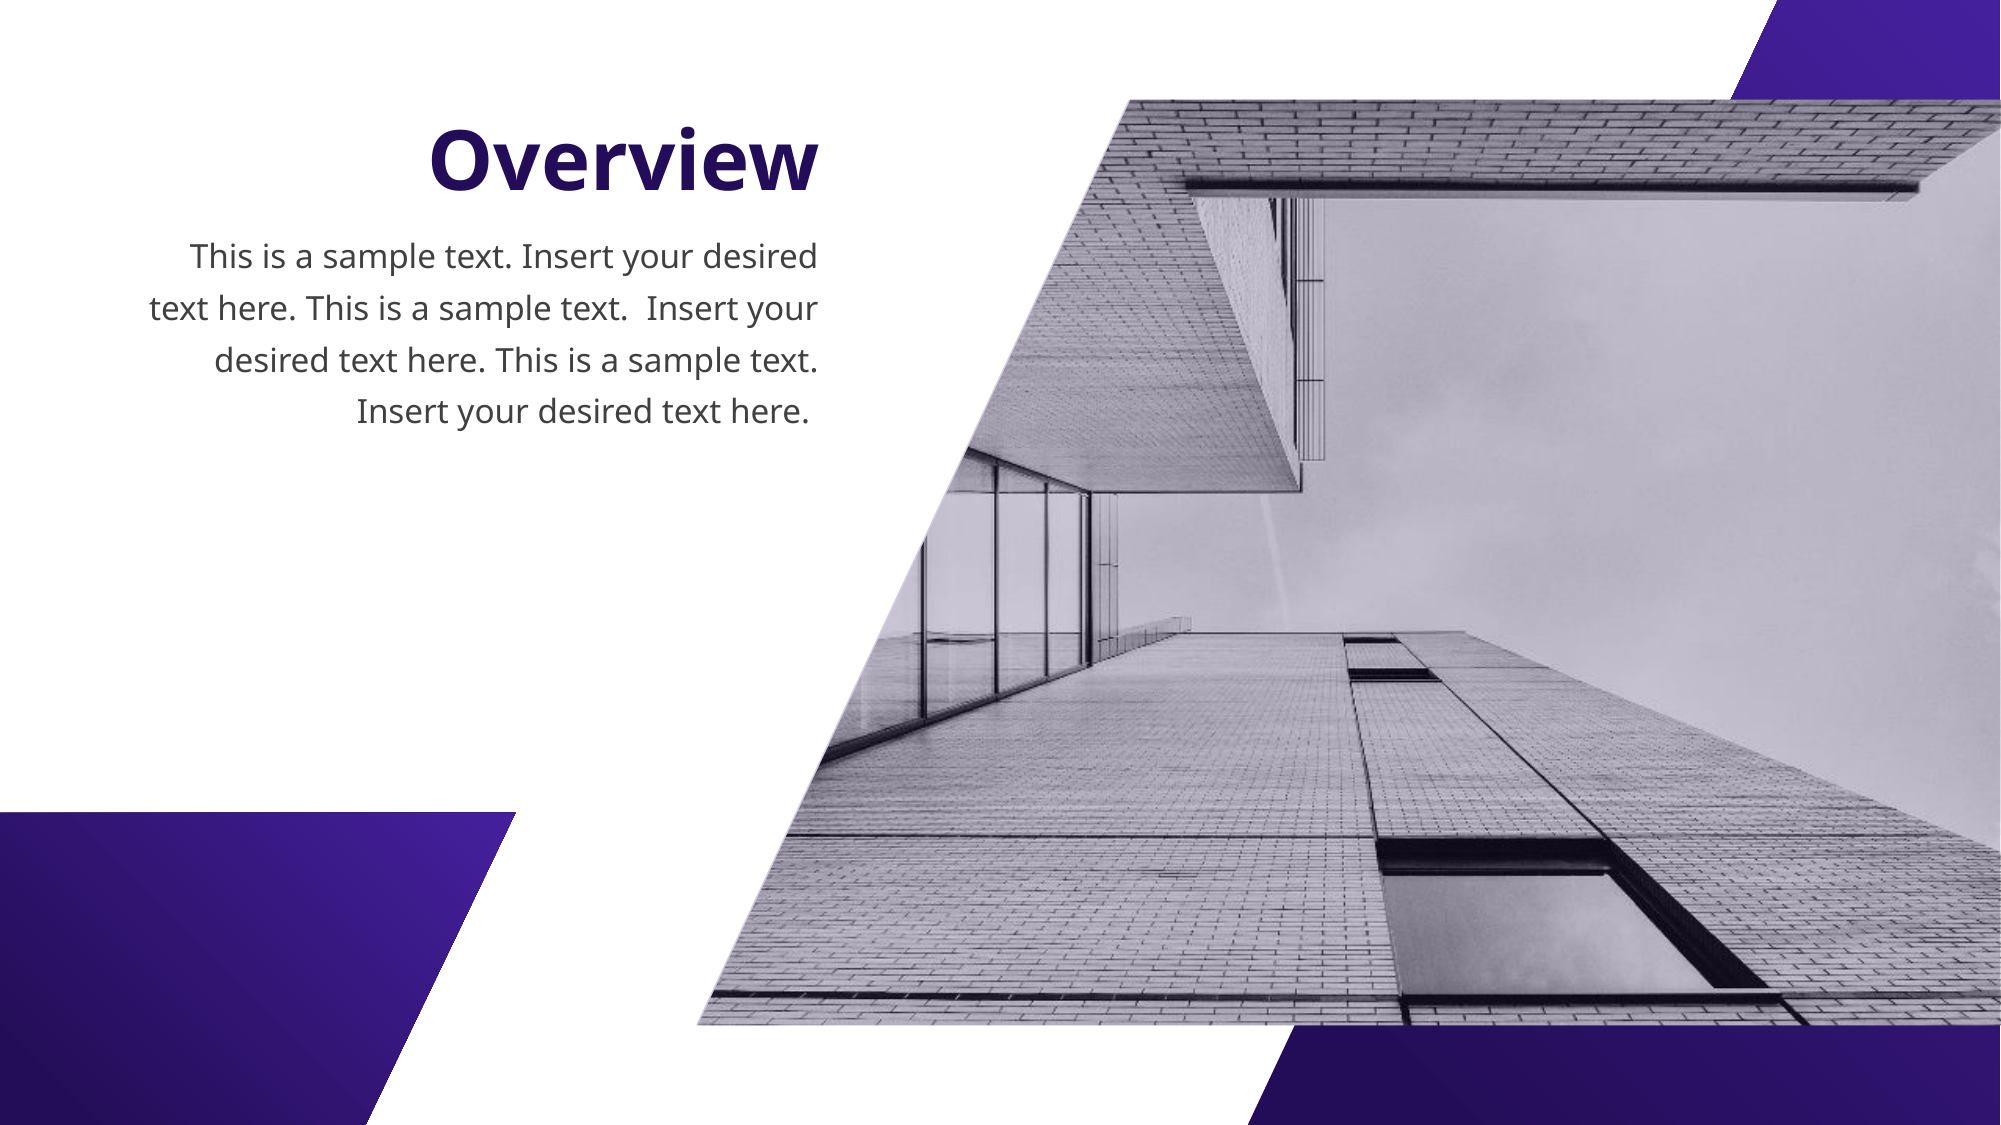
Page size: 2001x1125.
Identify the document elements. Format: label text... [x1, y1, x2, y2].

text_box Overview [125, 99, 697, 215]
picture [697, 99, 2001, 1026]
text_box This is a sample text. Insert your desired text here. This is a sample text. Insert your desired text here. This is a sample text. Insert your desired text here. [125, 215, 697, 438]
